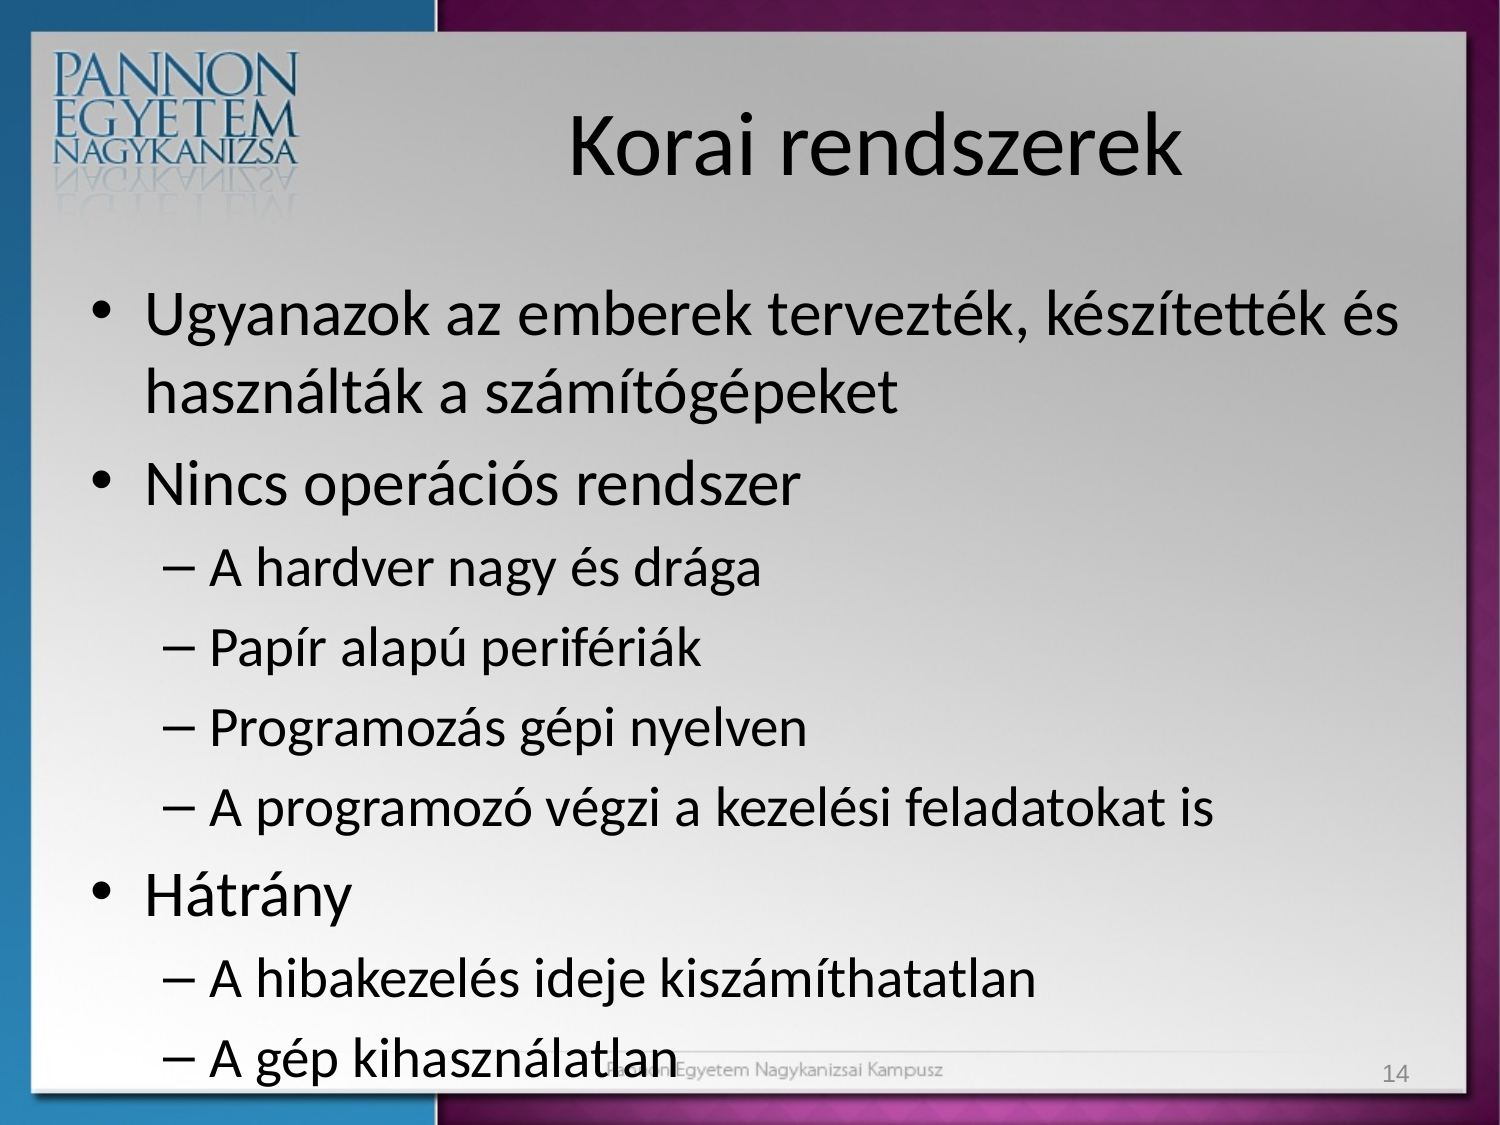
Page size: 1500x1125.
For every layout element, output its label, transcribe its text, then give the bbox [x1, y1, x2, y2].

title Korai rendszerek [328, 45, 1425, 233]
picture [0, 0, 1500, 1125]
slide_number 14 [1074, 1042, 1425, 1103]
list Ugyanazok az emberek tervezték, készítették és használták a számítógépeket Nincs operációs rendszer A hardver nagy és drága Papír alapú perifériák Programozás gépi nyelven A programozó végzi a kezelési feladatokat is Hátrány A hibakezelés ideje kiszámíthatatlan A gép kihasználatlan [75, 262, 1425, 1100]
